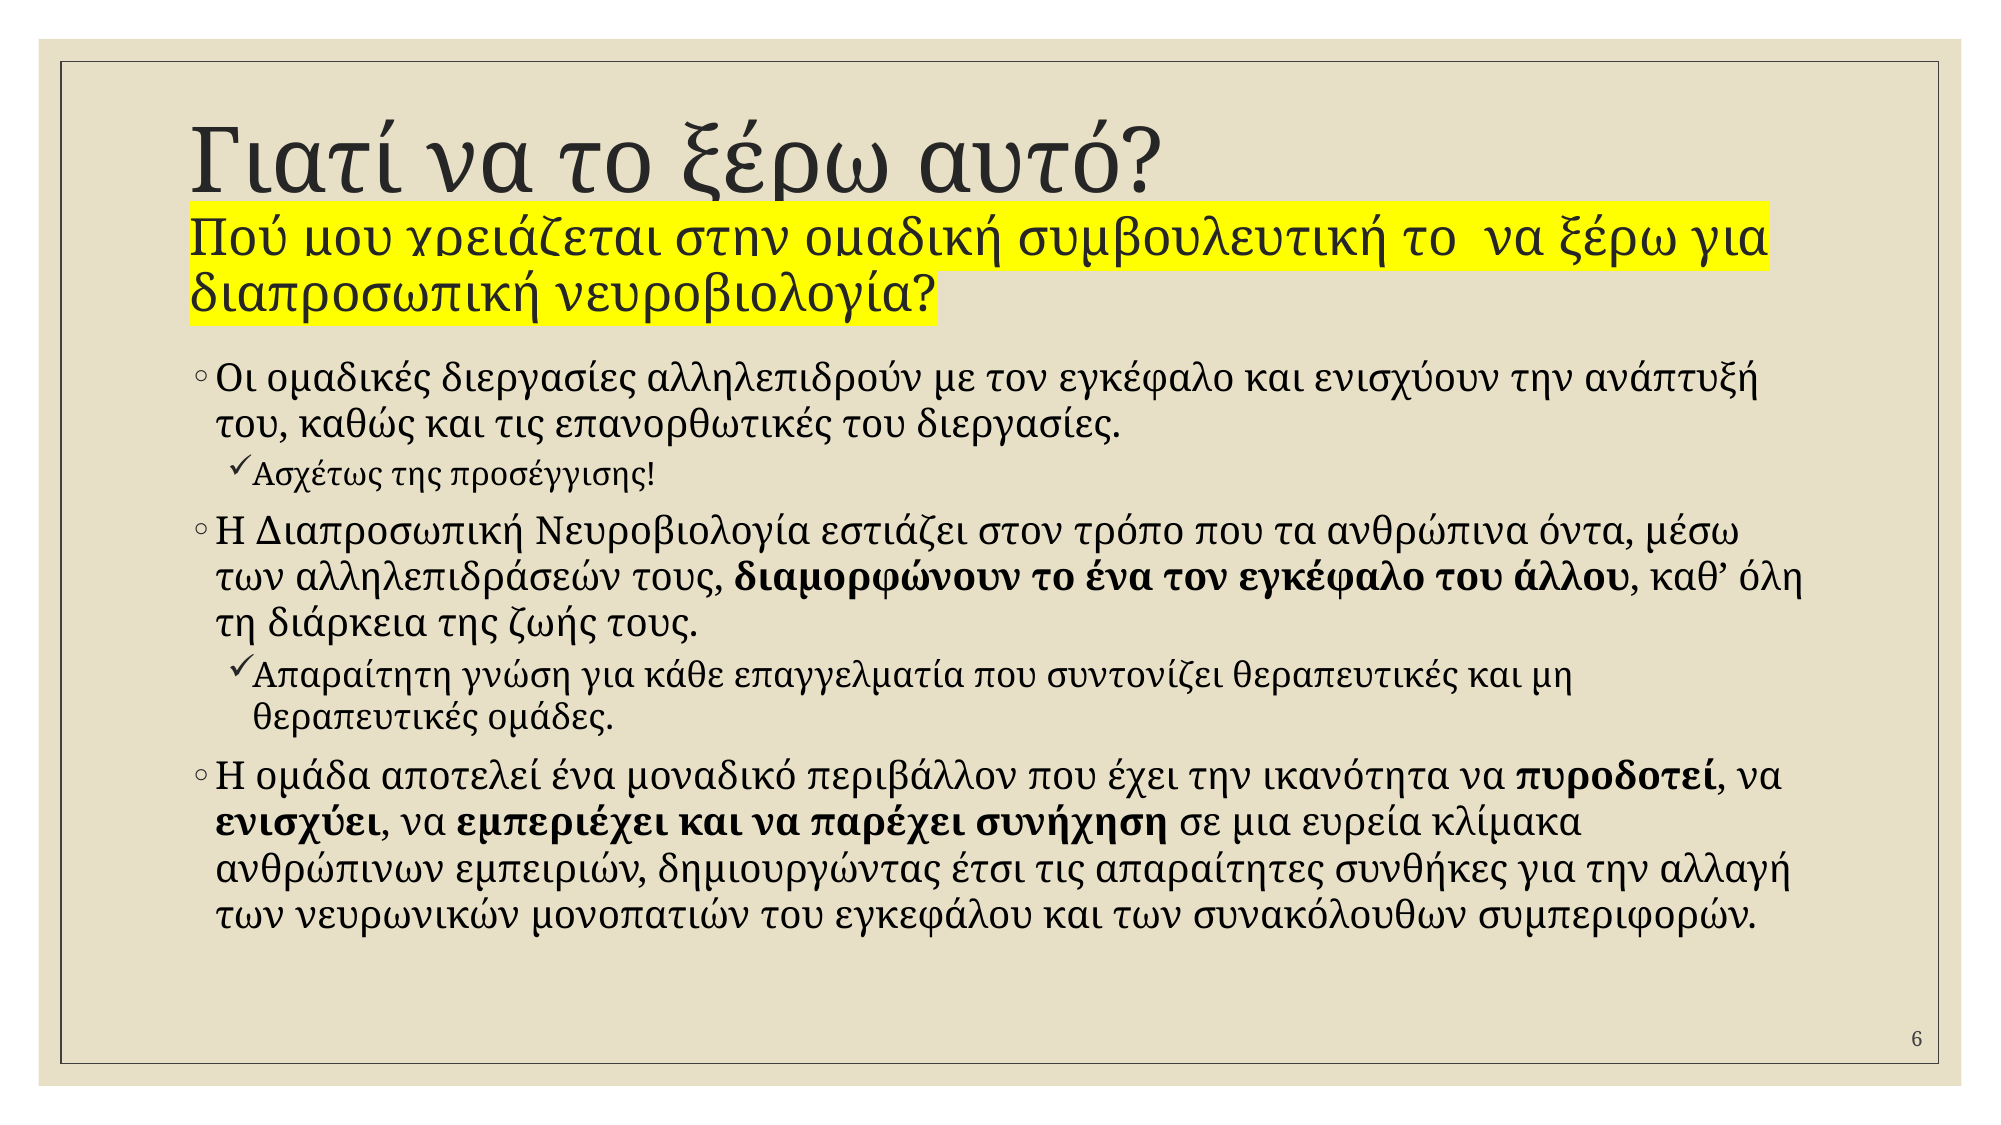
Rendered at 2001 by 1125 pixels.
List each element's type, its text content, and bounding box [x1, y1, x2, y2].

list Οι οµαδικές διεργασίες αλληλεπιδρούν µε τον εγκέφαλο και ενισχύουν την ανάπτυξή του, καθώς και τις επανορθωτικές του διεργασίες. Ασχέτως της προσέγγισης! Η ∆ιαπροσωπική Νευροβιολογία εστιάζει στον τρόπο που τα ανθρώπινα όντα, µέσω των αλληλεπιδράσεών τους, διαµορφώνουν το ένα τον εγκέφαλο του άλλου, καθ’ όλη τη διάρκεια της ζωής τους. Απαραίτητη γνώση για κάθε επαγγελματία που συντονίζει θεραπευτικές και μη θεραπευτικές οµάδες. Η οµάδα αποτελεί ένα µοναδικό περιβάλλον που έχει την ικανότητα να πυροδοτεί, να ενισχύει, να εµπεριέχει και να παρέχει συνήχηση σε µια ευρεία κλίµακα ανθρώπινων εµπειριών, δηµιουργώντας έτσι τις απαραίτητες συνθήκες για την αλλαγή των νευρωνικών µονοπατιών του εγκεφάλου και των συνακόλουθων συµπεριφορών. [174, 345, 1825, 990]
slide_number 6 [1697, 1019, 1938, 1062]
title Γιατί να το ξέρω αυτό? Πού μου χρειάζεται στην ομαδική συμβουλευτική το να ξέρω για διαπροσωπική νευροβιολογία? [174, 105, 1825, 331]
